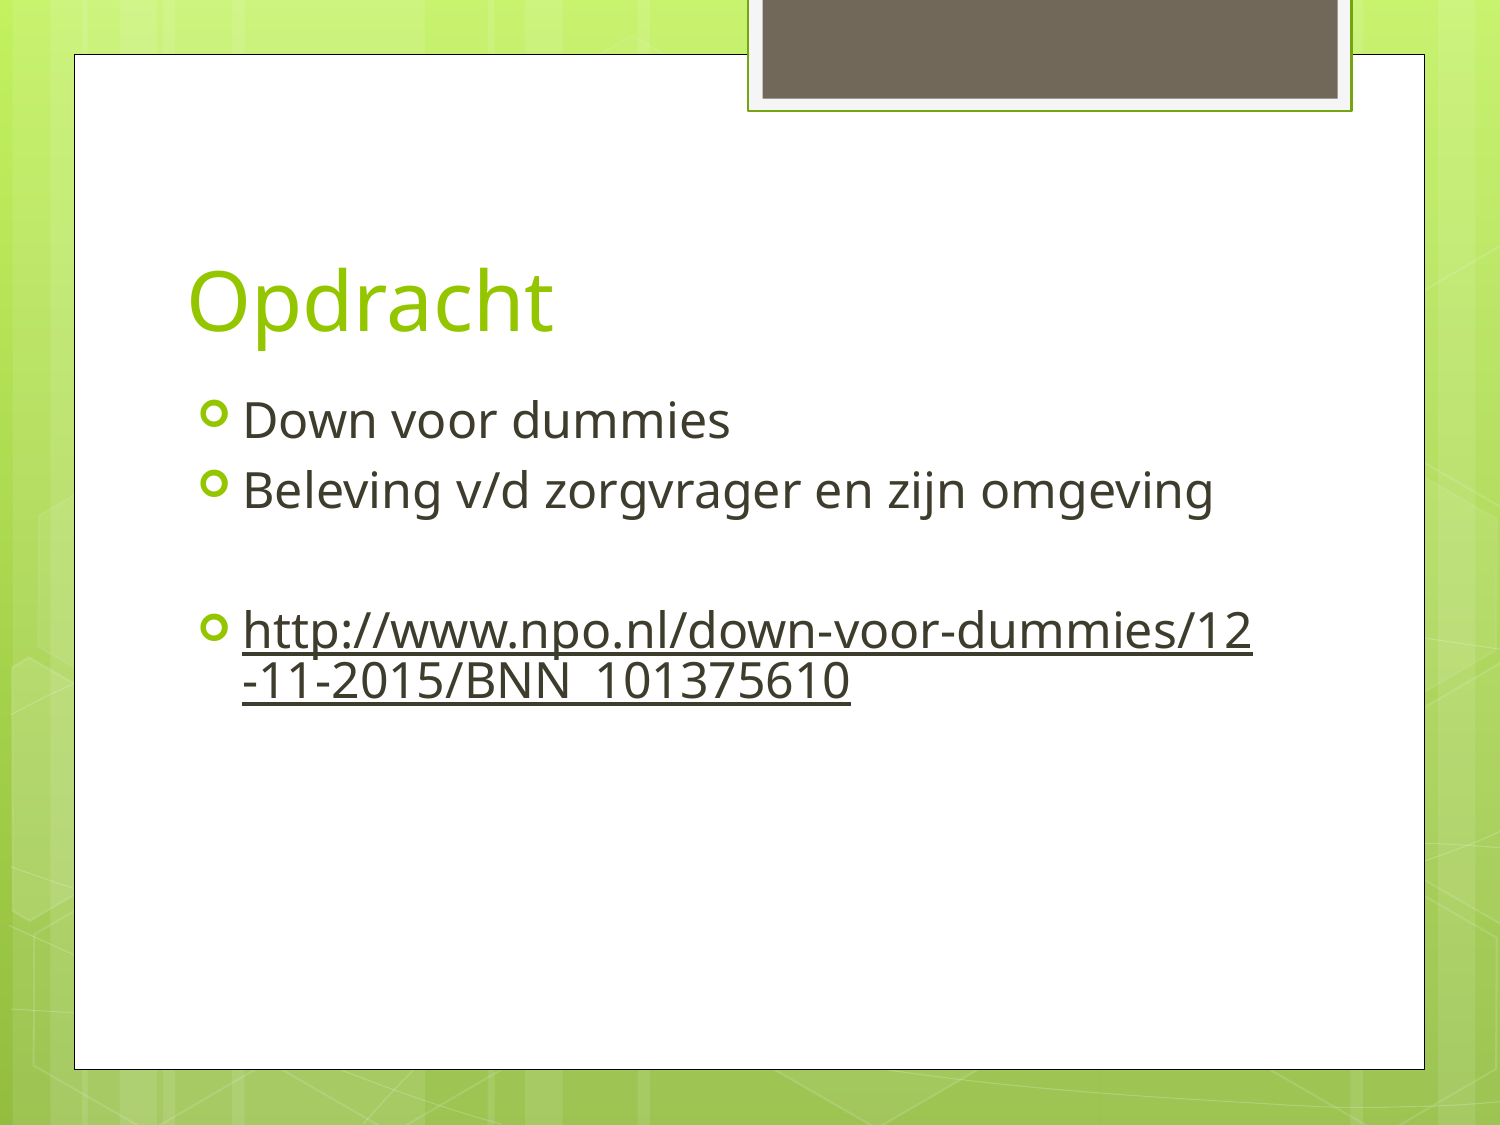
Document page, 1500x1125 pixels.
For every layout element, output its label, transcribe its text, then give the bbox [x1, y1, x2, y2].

list Down voor dummies Beleving v/d zorgvrager en zijn omgeving http://www.npo.nl/down-voor-dummies/12-11-2015/BNN_101375610 [171, 381, 1283, 957]
title Opdracht [171, 168, 1324, 357]
